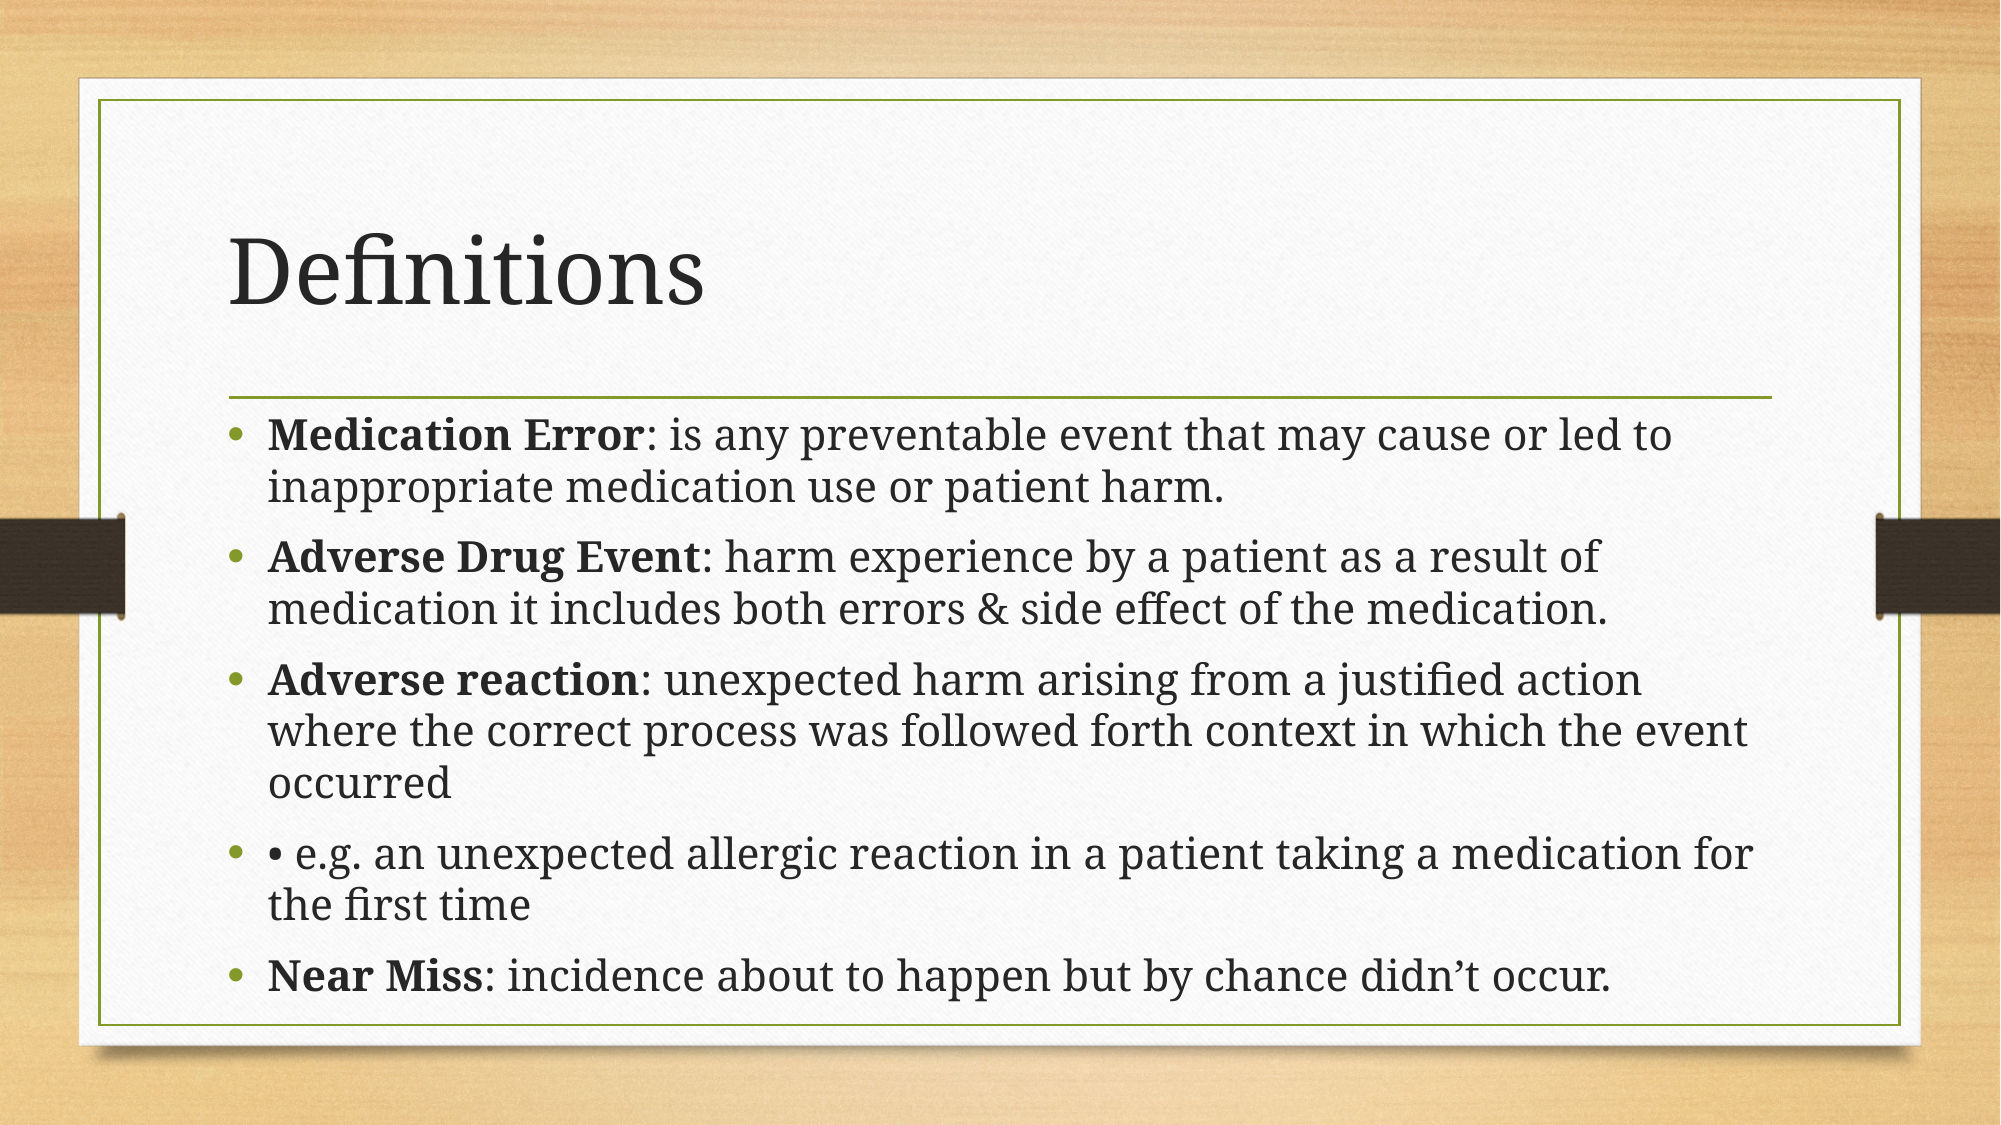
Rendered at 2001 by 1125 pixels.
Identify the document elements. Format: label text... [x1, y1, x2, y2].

list Medication Error: is any preventable event that may cause or led to inappropriate medication use or patient harm. Adverse Drug Event: harm experience by a patient as a result of medication it includes both errors & side effect of the medication. Adverse reaction: unexpected harm arising from a justified action where the correct process was followed forth context in which the event occurred • e.g. an unexpected allergic reaction in a patient taking a medication for the first time Near Miss: incidence about to happen but by chance didn’t occur. [212, 399, 1788, 1019]
title Definitions [212, 161, 1788, 375]
picture [0, 0, 2001, 1125]
